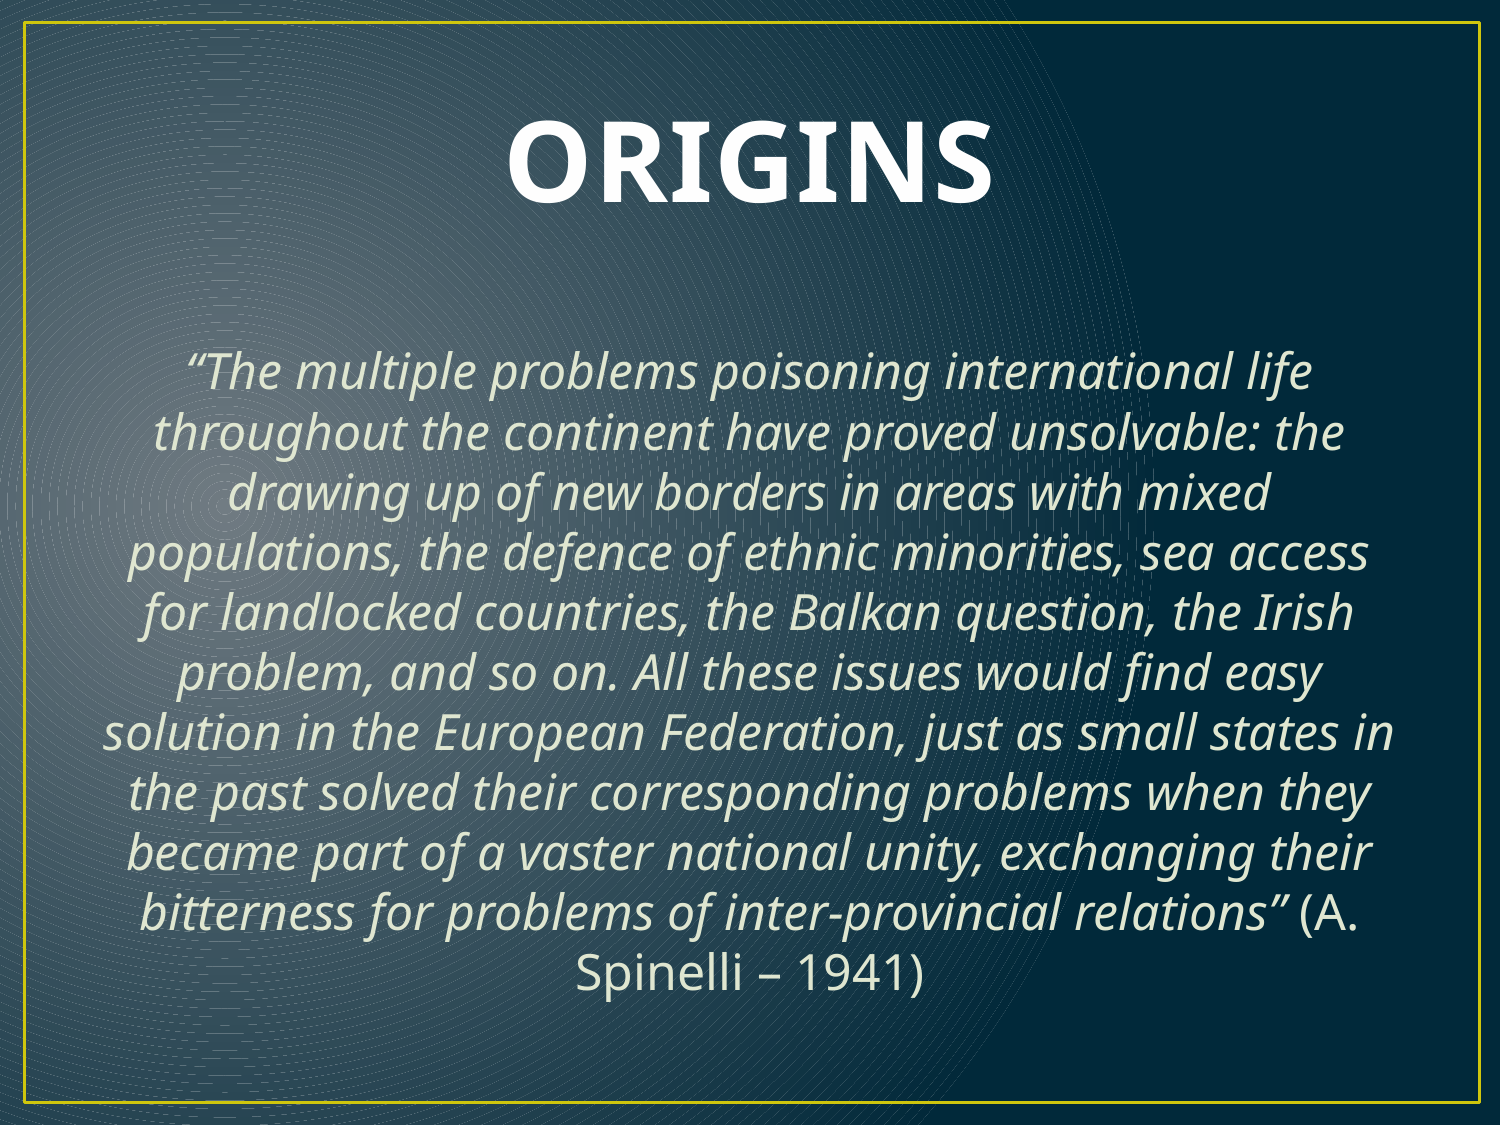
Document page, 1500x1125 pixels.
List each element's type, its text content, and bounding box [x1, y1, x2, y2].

title ORIGINS [75, 45, 1425, 233]
list “The multiple problems poisoning international life throughout the continent have proved unsolvable: the drawing up of new borders in areas with mixed populations, the defence of ethnic minorities, sea access for landlocked countries, the Balkan question, the Irish problem, and so on. All these issues would find easy solution in the European Federation, just as small states in the past solved their corresponding problems when they became part of a vaster national unity, exchanging their bitterness for problems of inter‐provincial relations” (A. Spinelli – 1941) [75, 262, 1425, 1005]
